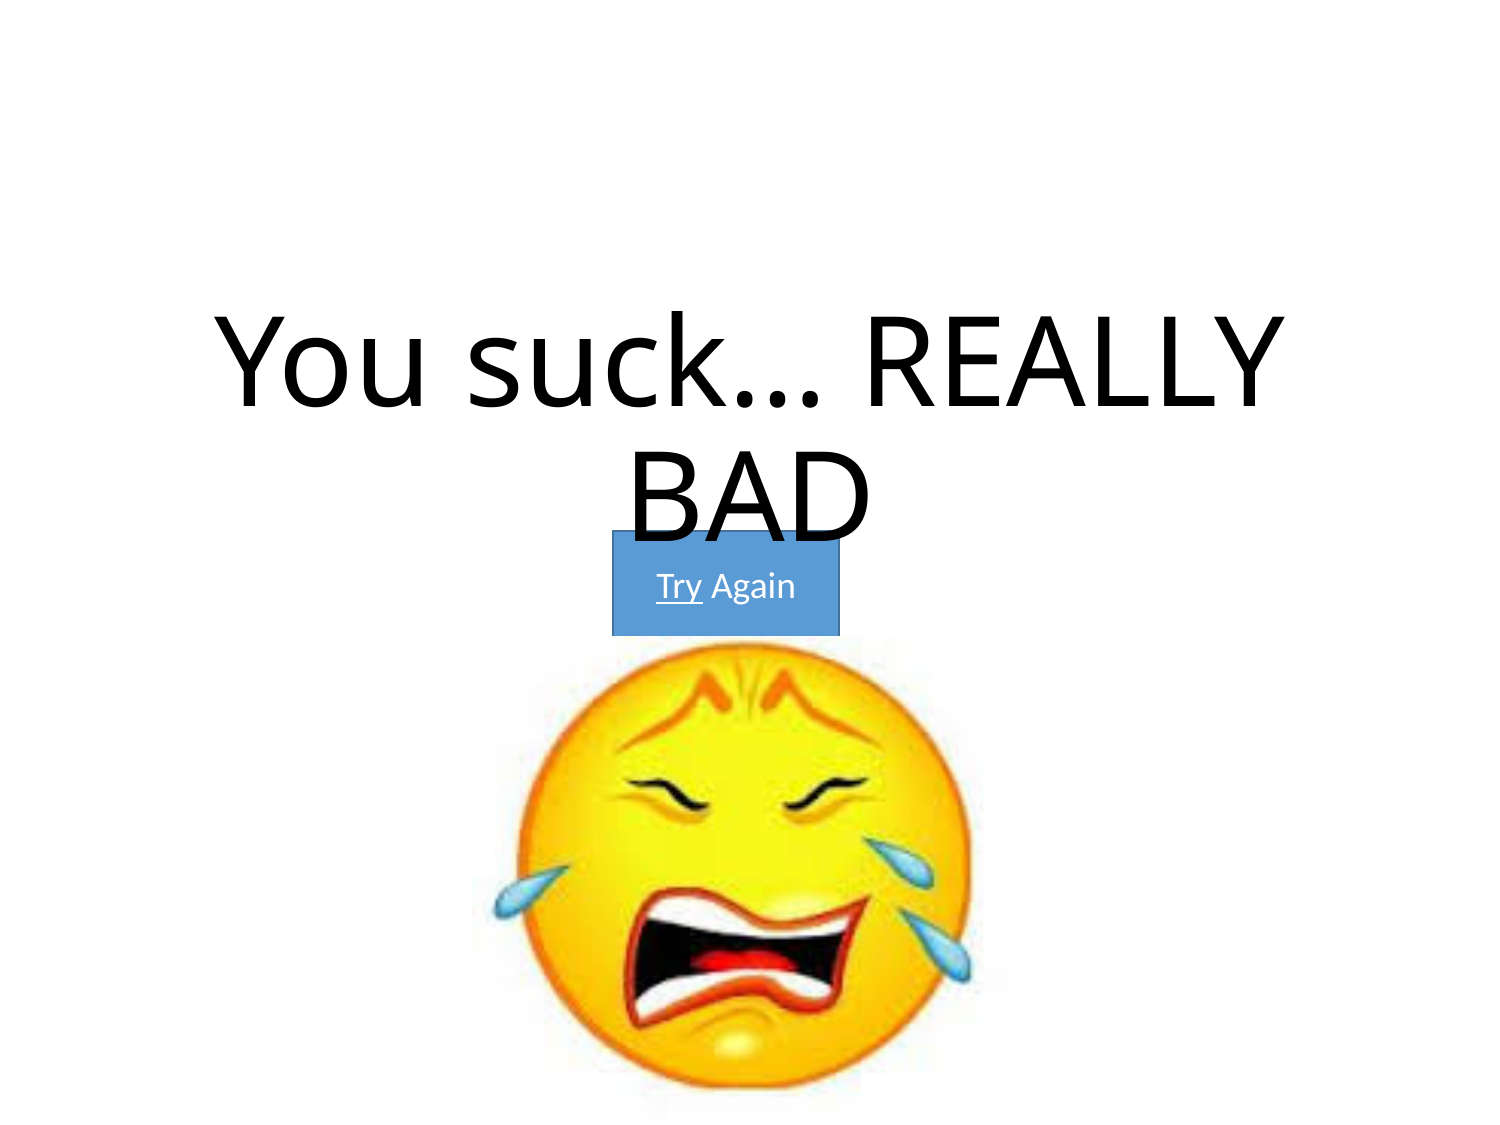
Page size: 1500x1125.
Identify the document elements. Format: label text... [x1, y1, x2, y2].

title You suck… REALLY BAD [112, 184, 1388, 576]
picture [472, 636, 1011, 1120]
text_box Try Again [612, 576, 840, 636]
